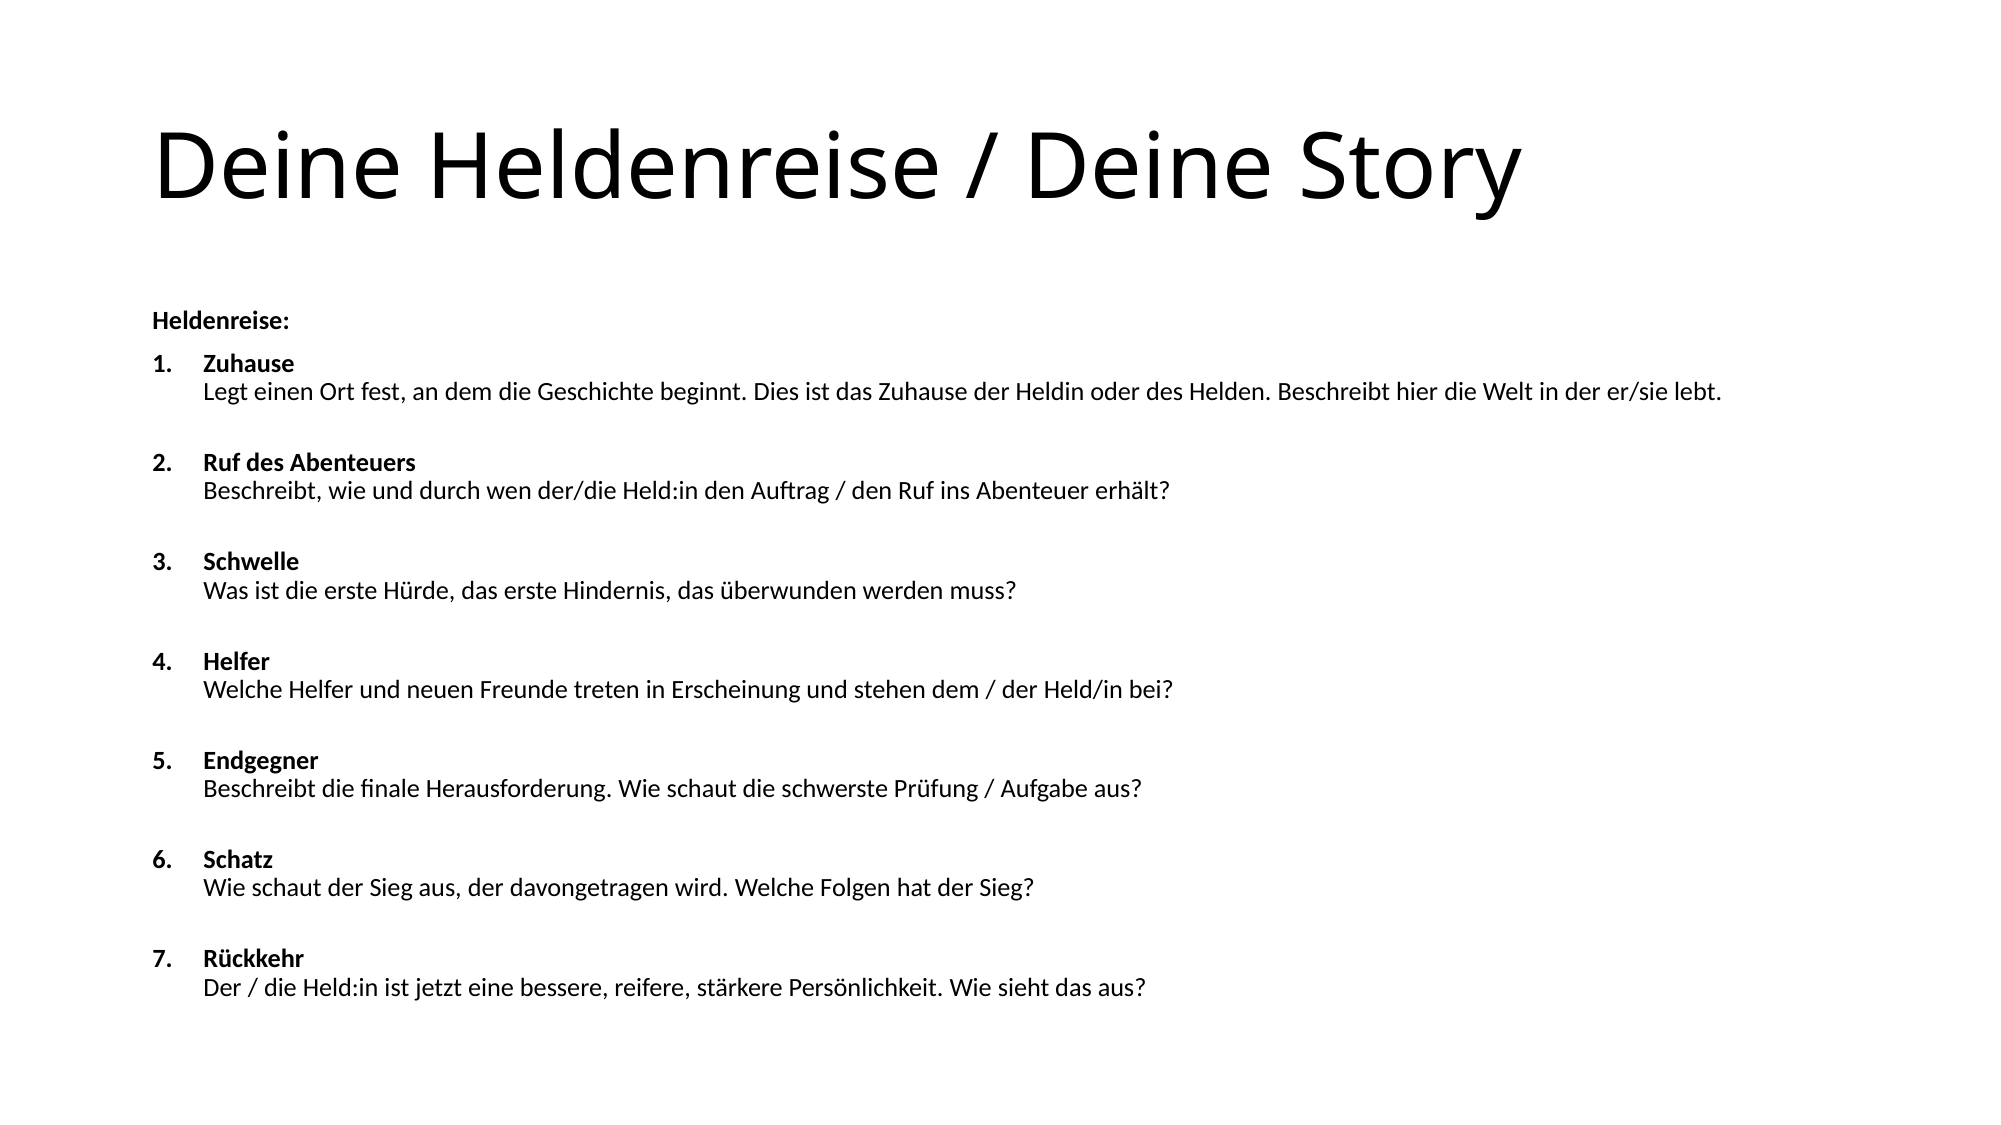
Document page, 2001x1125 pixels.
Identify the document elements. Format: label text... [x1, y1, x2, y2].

title Deine Heldenreise / Deine Story [137, 59, 1863, 278]
list Heldenreise: Zuhause Legt einen Ort fest, an dem die Geschichte beginnt. Dies ist das Zuhause der Heldin oder des Helden. Beschreibt hier die Welt in der er/sie lebt. Ruf des Abenteuers Beschreibt, wie und durch wen der/die Held:in den Auftrag / den Ruf ins Abenteuer erhält? Schwelle Was ist die erste Hürde, das erste Hindernis, das überwunden werden muss? Helfer Welche Helfer und neuen Freunde treten in Erscheinung und stehen dem / der Held/in bei? Endgegner Beschreibt die finale Herausforderung. Wie schaut die schwerste Prüfung / Aufgabe aus? Schatz Wie schaut der Sieg aus, der davongetragen wird. Welche Folgen hat der Sieg? Rückkehr Der / die Held:in ist jetzt eine bessere, reifere, stärkere Persönlichkeit. Wie sieht das aus? [137, 299, 1863, 1014]
